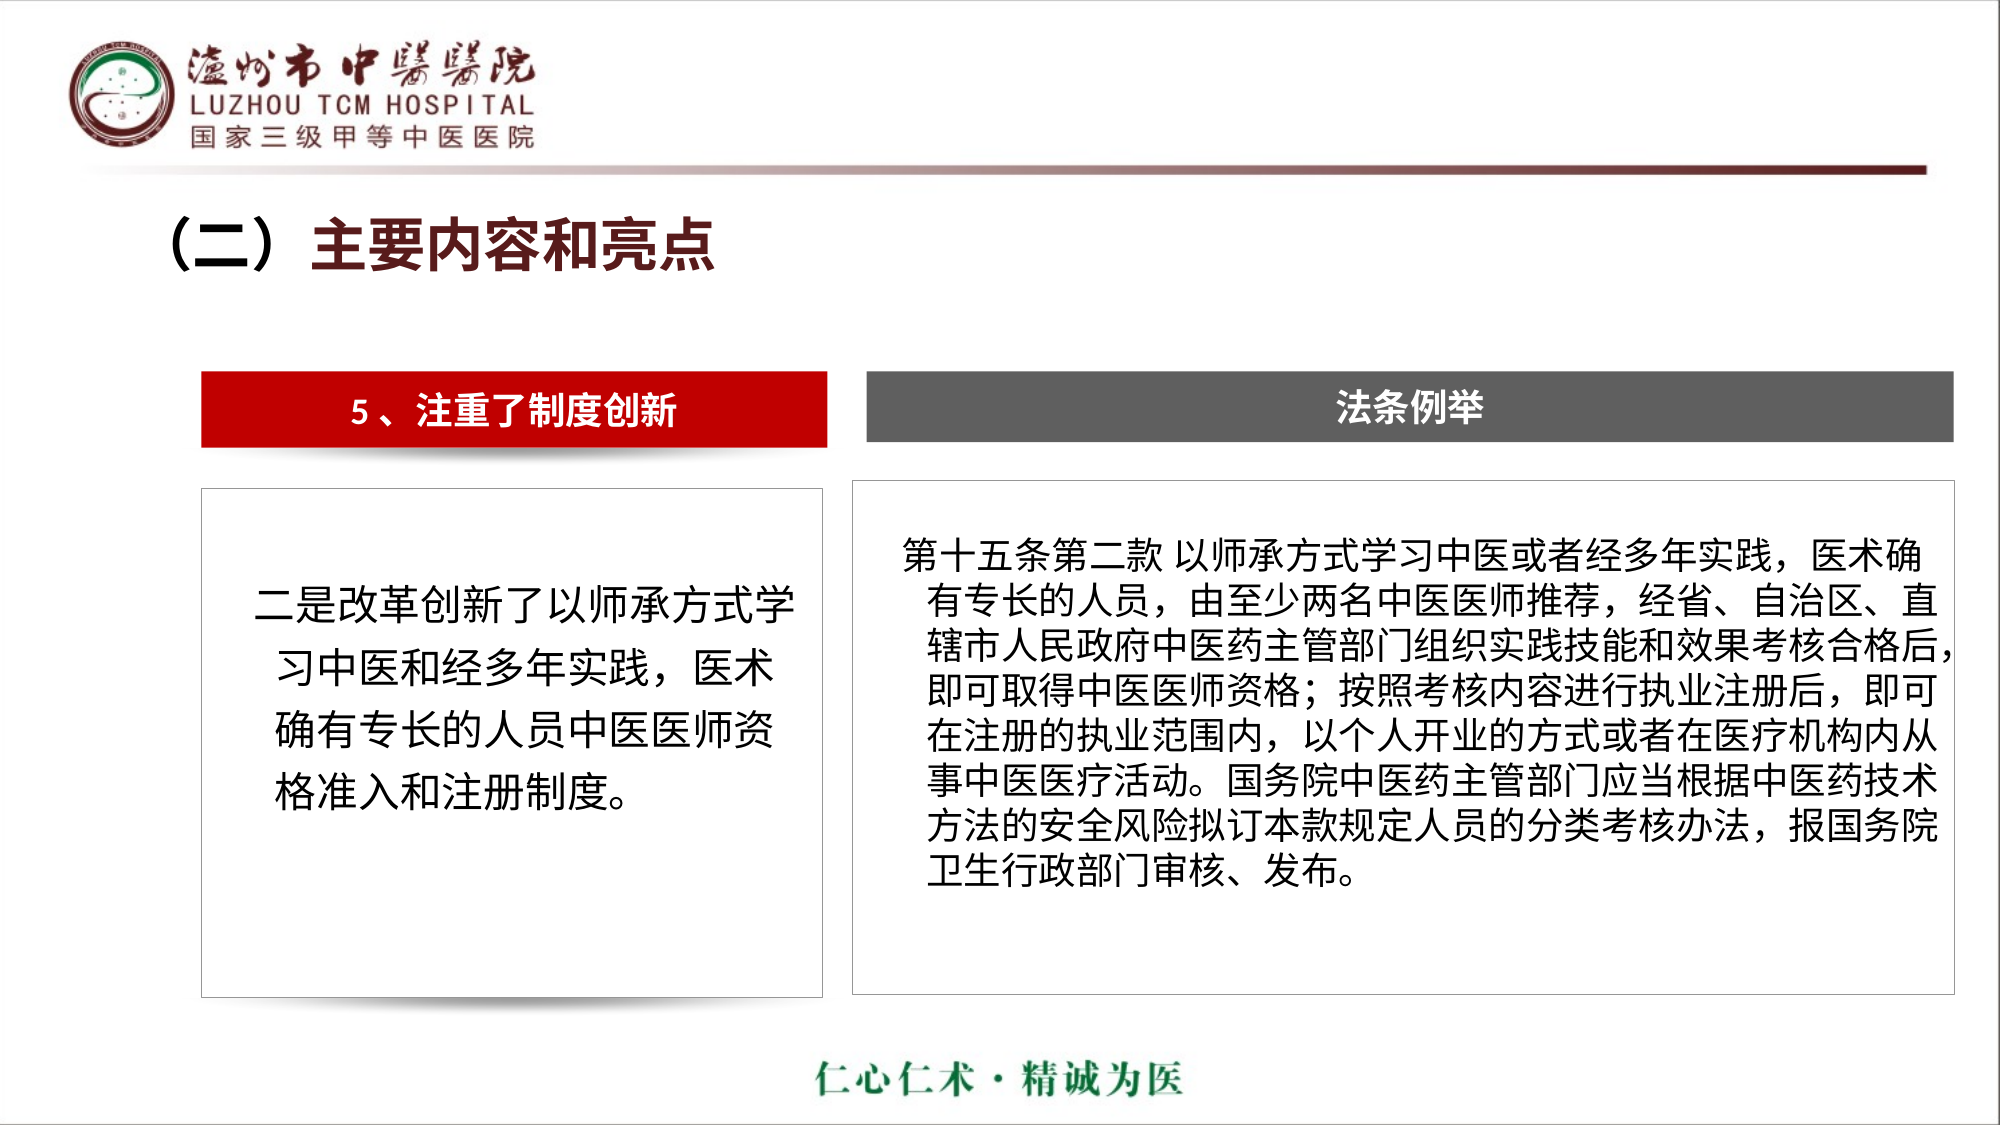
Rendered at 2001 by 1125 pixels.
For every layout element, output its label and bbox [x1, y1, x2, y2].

text_box [176, 371, 853, 1017]
picture [0, 0, 2000, 1125]
